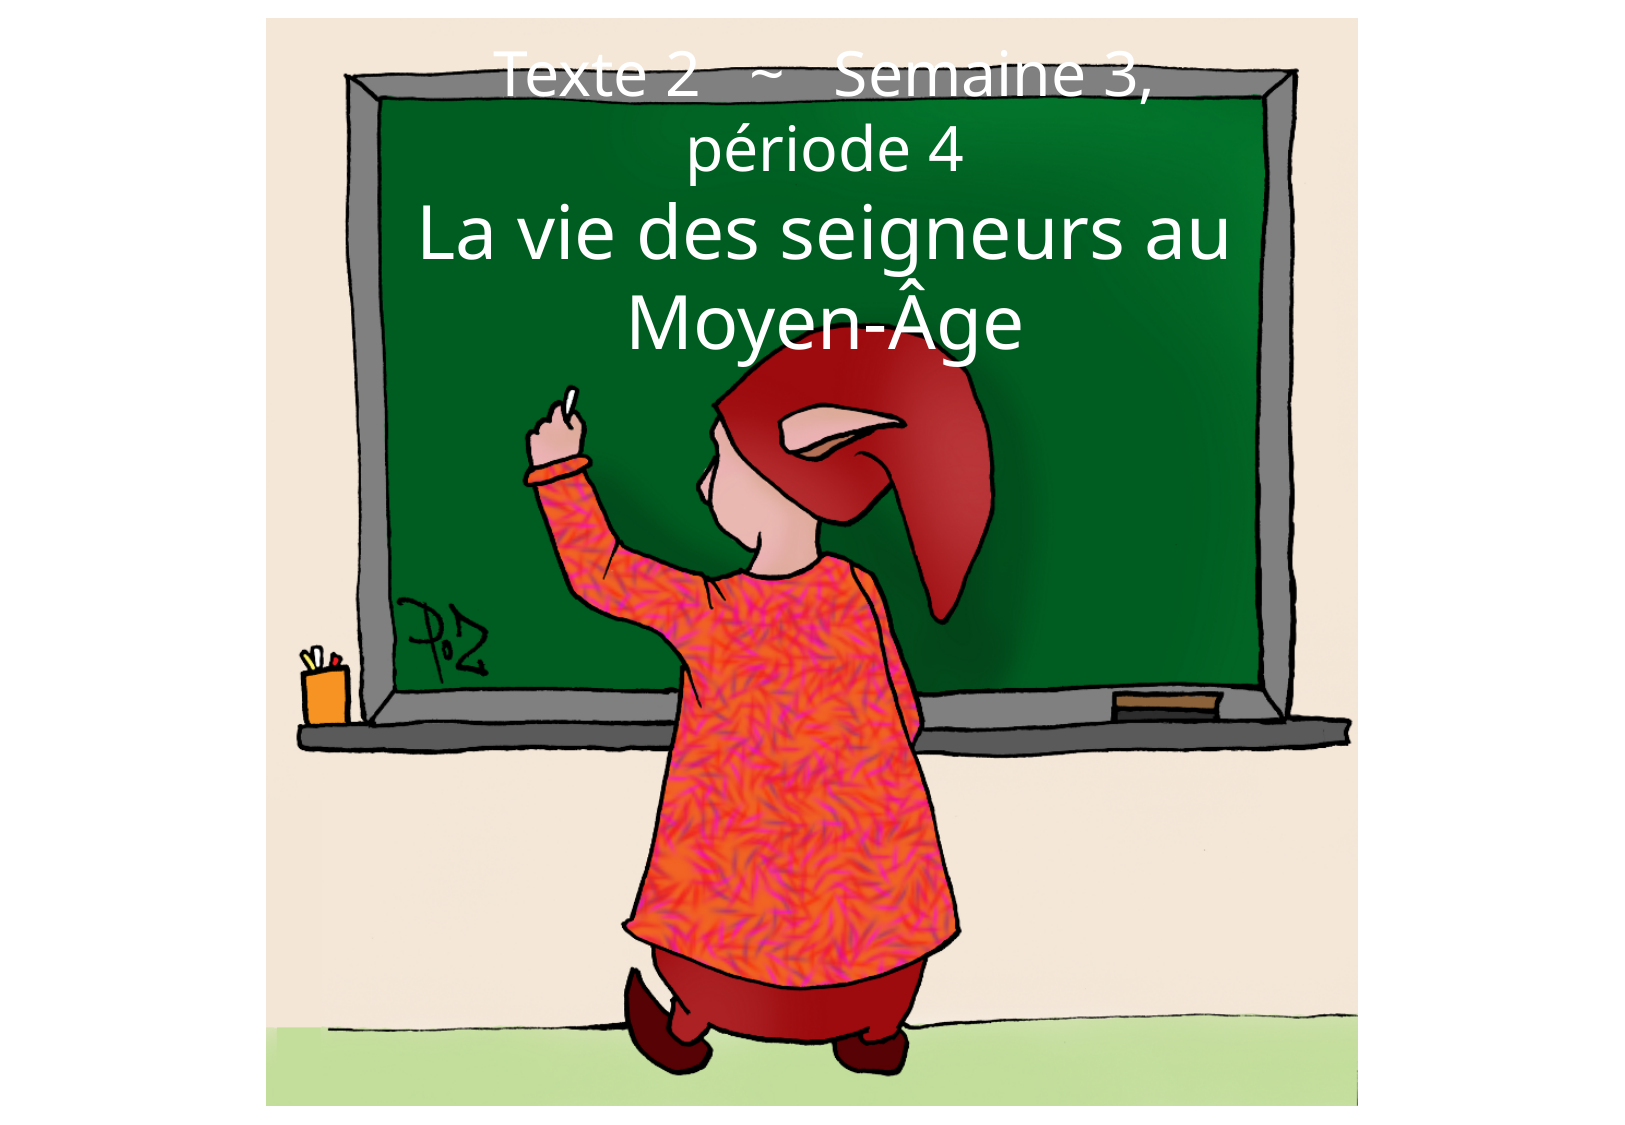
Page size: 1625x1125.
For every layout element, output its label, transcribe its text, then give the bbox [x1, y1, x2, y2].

picture [266, 18, 1358, 1106]
text_box Texte 2 ~ Semaine 3, période 4 La vie des seigneurs au Moyen-Âge [377, 101, 1273, 297]
